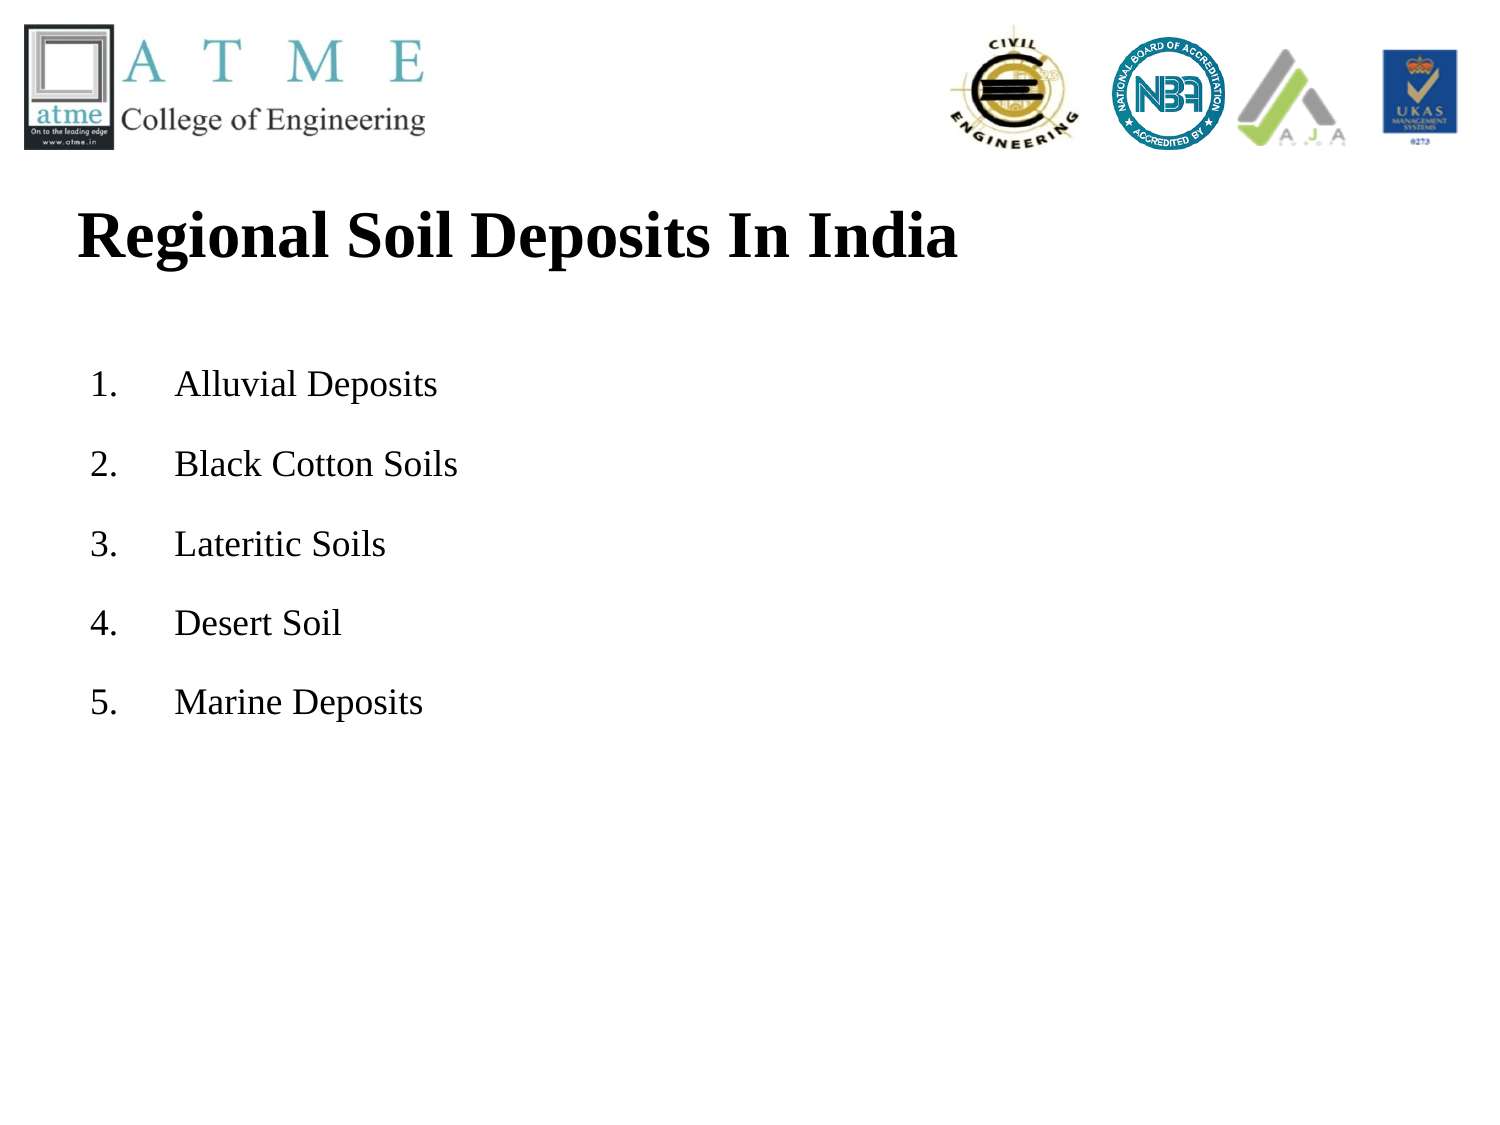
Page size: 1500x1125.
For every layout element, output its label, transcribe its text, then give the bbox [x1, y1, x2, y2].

picture [1237, 49, 1458, 146]
picture [24, 24, 425, 150]
picture [1112, 37, 1213, 137]
picture [1209, 103, 1218, 120]
picture [950, 24, 1080, 137]
list Alluvial Deposits Black Cotton Soils Lateritic Soils Desert Soil Marine Deposits [75, 324, 1425, 1005]
picture [1208, 109, 1225, 137]
title Regional Soil Deposits In India [62, 137, 1400, 325]
picture [1179, 37, 1225, 79]
